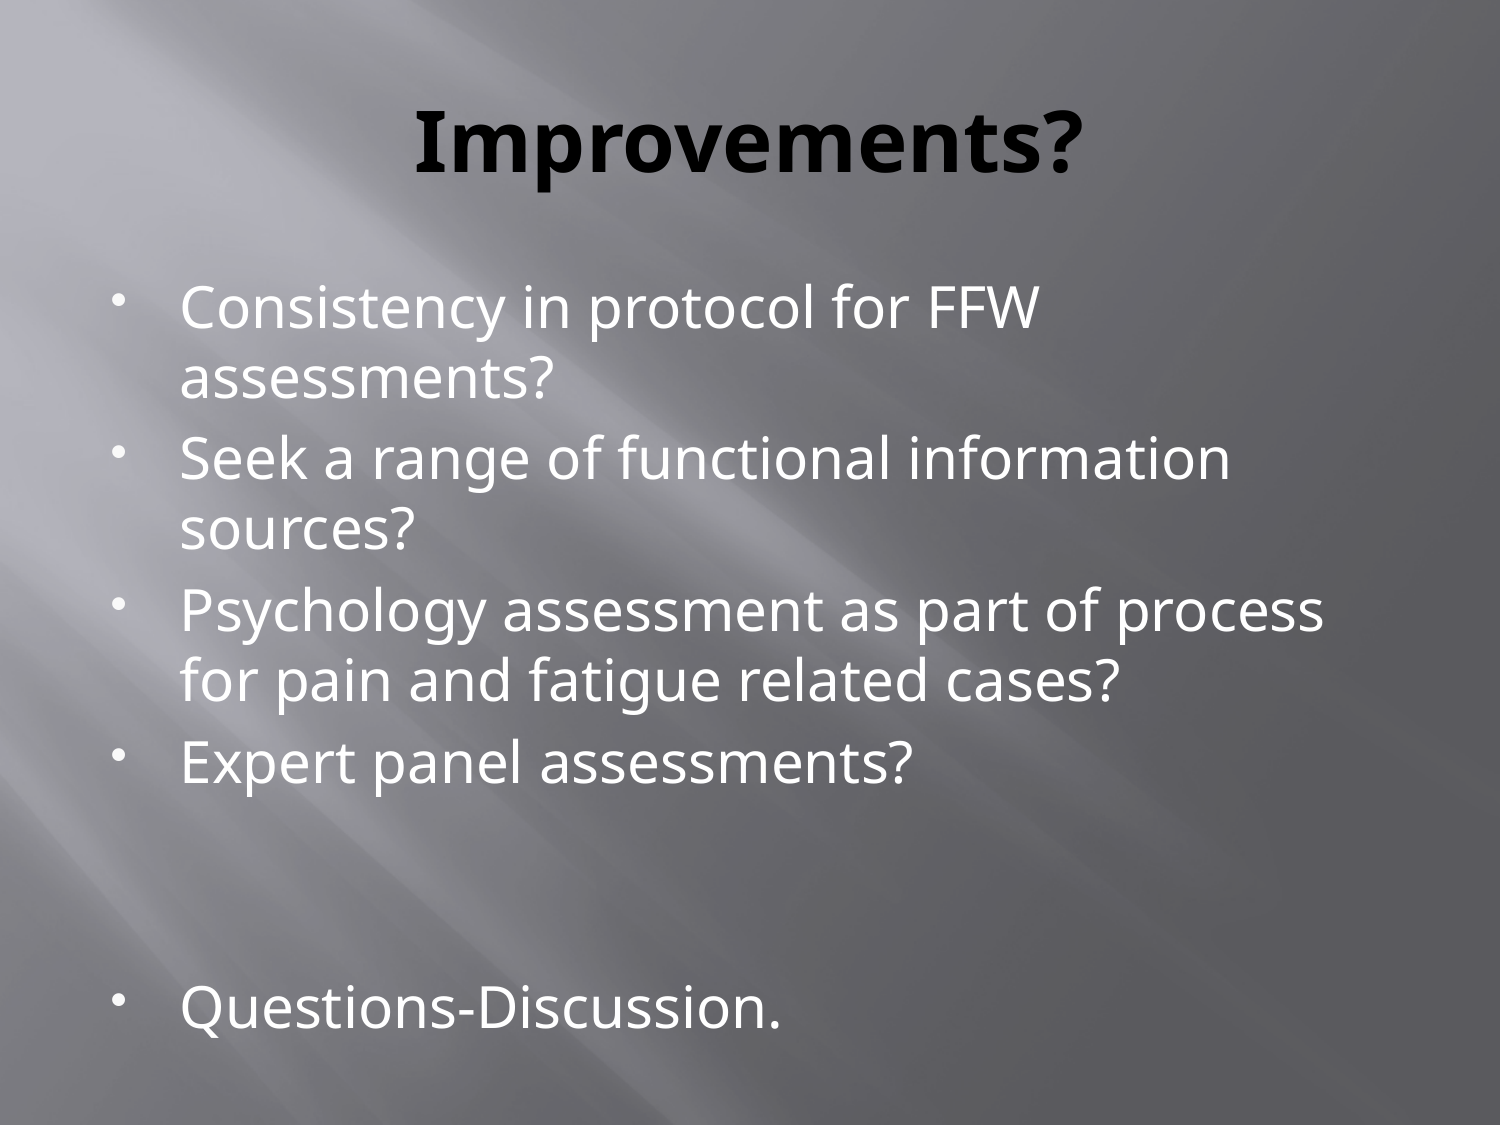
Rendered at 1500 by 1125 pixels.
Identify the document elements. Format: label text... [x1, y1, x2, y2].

title Improvements? [75, 45, 1425, 233]
list Consistency in protocol for FFW assessments? Seek a range of functional information sources? Psychology assessment as part of process for pain and fatigue related cases? Expert panel assessments? Questions-Discussion. [75, 262, 1425, 1035]
